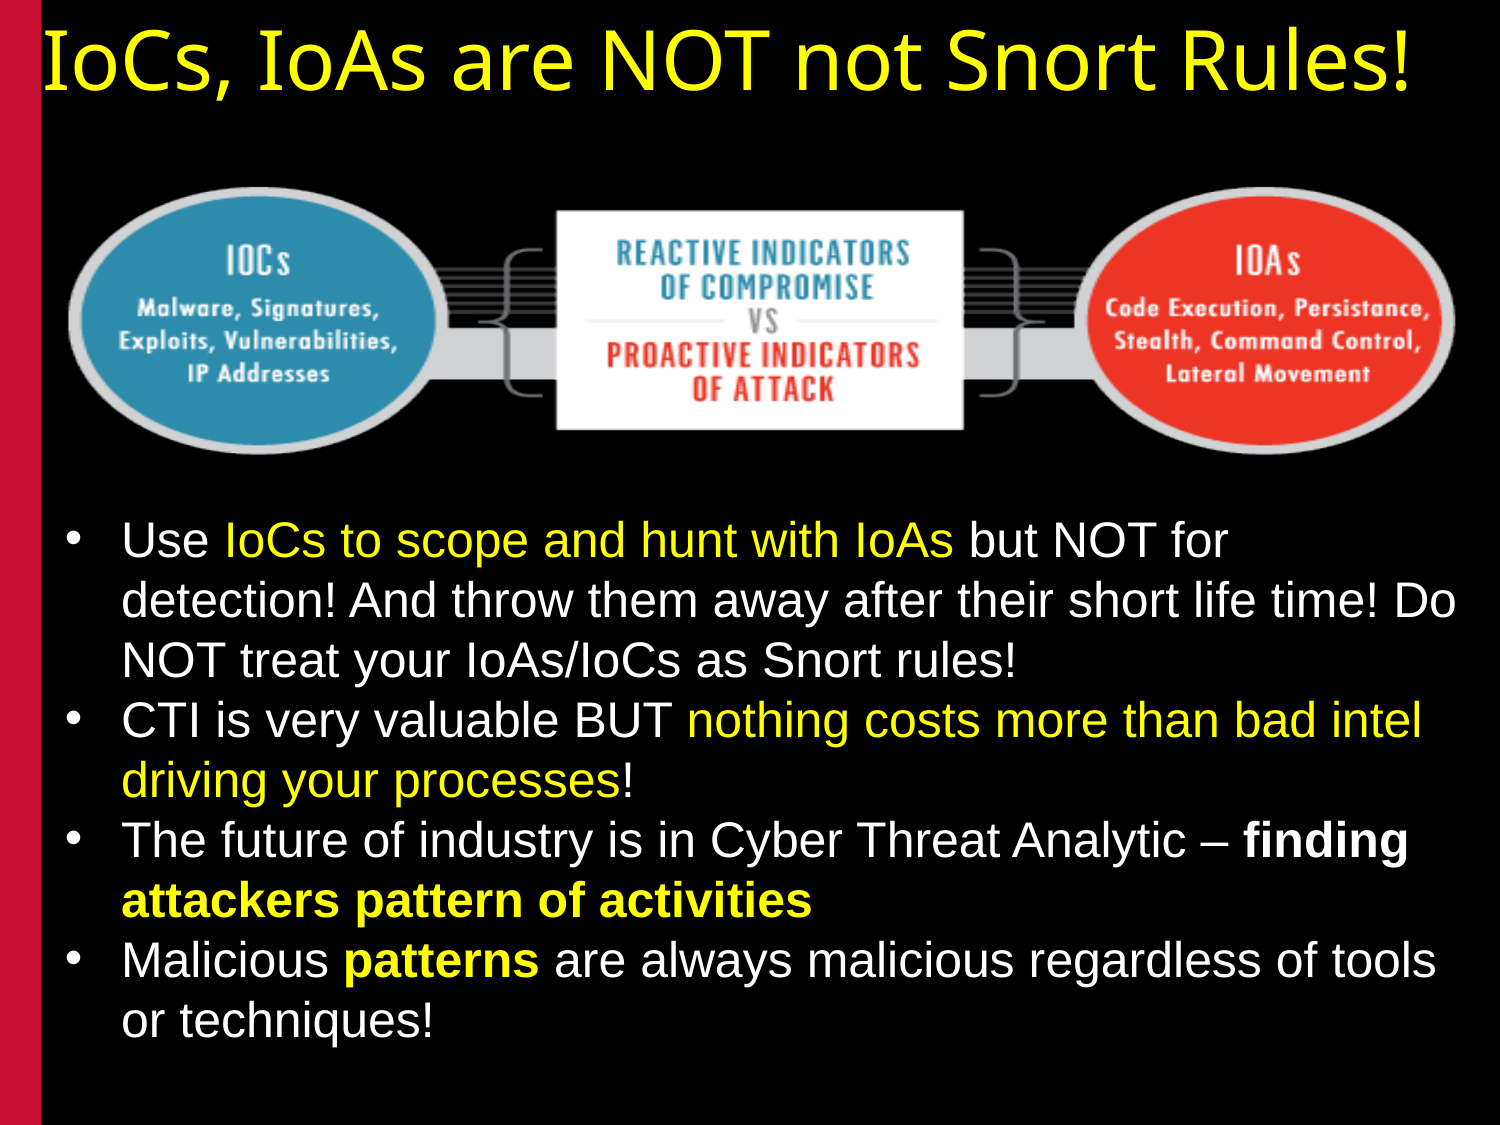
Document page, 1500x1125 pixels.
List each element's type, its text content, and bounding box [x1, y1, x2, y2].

title IoCs, IoAs are NOT not Snort Rules! [0, 0, 1500, 176]
text_box Use IoCs to scope and hunt with IoAs but NOT for detection! And throw them away after their short life time! Do NOT treat your IoAs/IoCs as Snort rules! CTI is very valuable BUT nothing costs more than bad intel driving your processes! The future of industry is in Cyber Threat Analytic – finding attackers pattern of activities Malicious patterns are always malicious regardless of tools or techniques! [49, 499, 1475, 1055]
picture [49, 174, 1476, 476]
